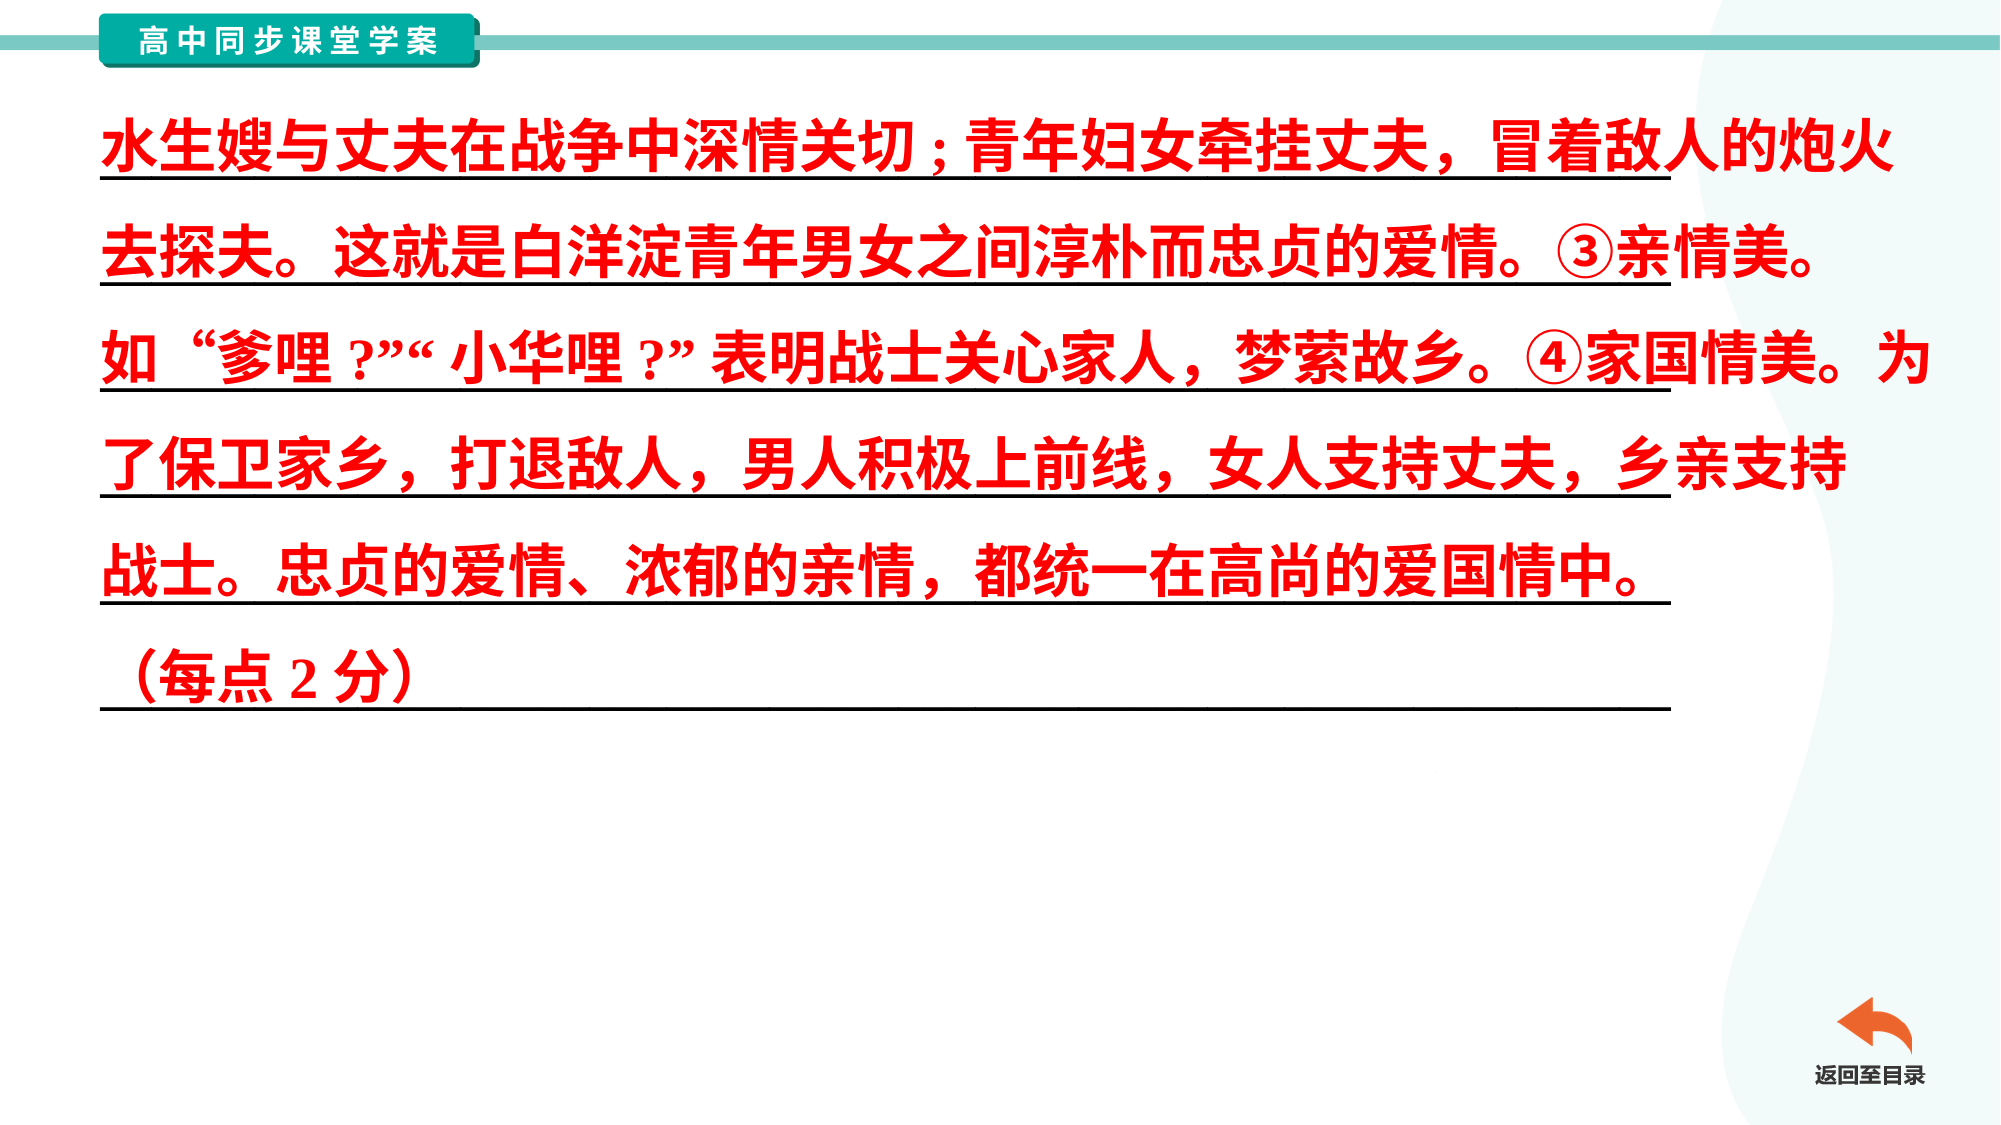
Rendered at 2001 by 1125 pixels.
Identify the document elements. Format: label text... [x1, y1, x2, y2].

text_box 水生嫂与丈夫在战争中深情关切;青年妇女牵挂丈夫，冒着敌人的炮火 去探夫。这就是白洋淀青年男女之间淳朴而忠贞的爱情。③亲情美。 如“爹哩?”“小华哩?”表明战士关心家人，梦萦故乡。④家国情美。为 了保卫家乡，打退敌人，男人积极上前线，女人支持丈夫，乡亲支持 战士。忠贞的爱情、浓郁的亲情，都统一在高尚的爱国情中。 （每点2分） [100, 72, 1899, 711]
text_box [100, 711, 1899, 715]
picture [0, 0, 2000, 1125]
